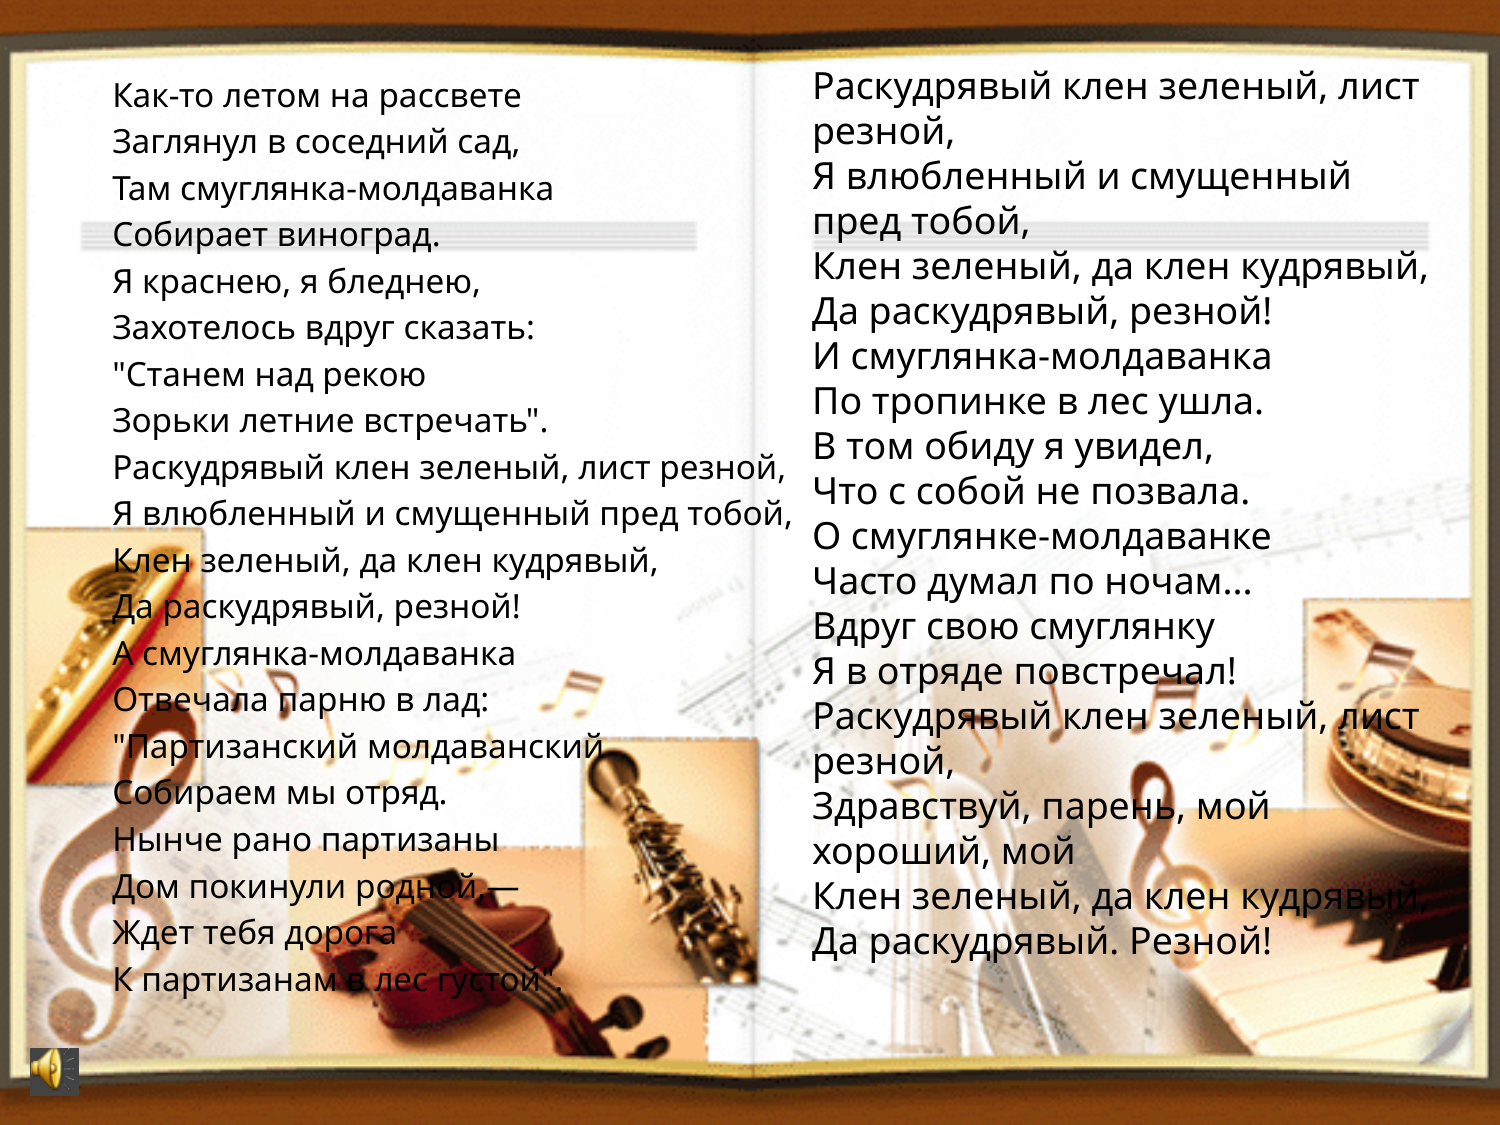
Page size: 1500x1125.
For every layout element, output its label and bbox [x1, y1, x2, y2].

list [0, 0, 1500, 1125]
picture [29, 1046, 80, 1098]
